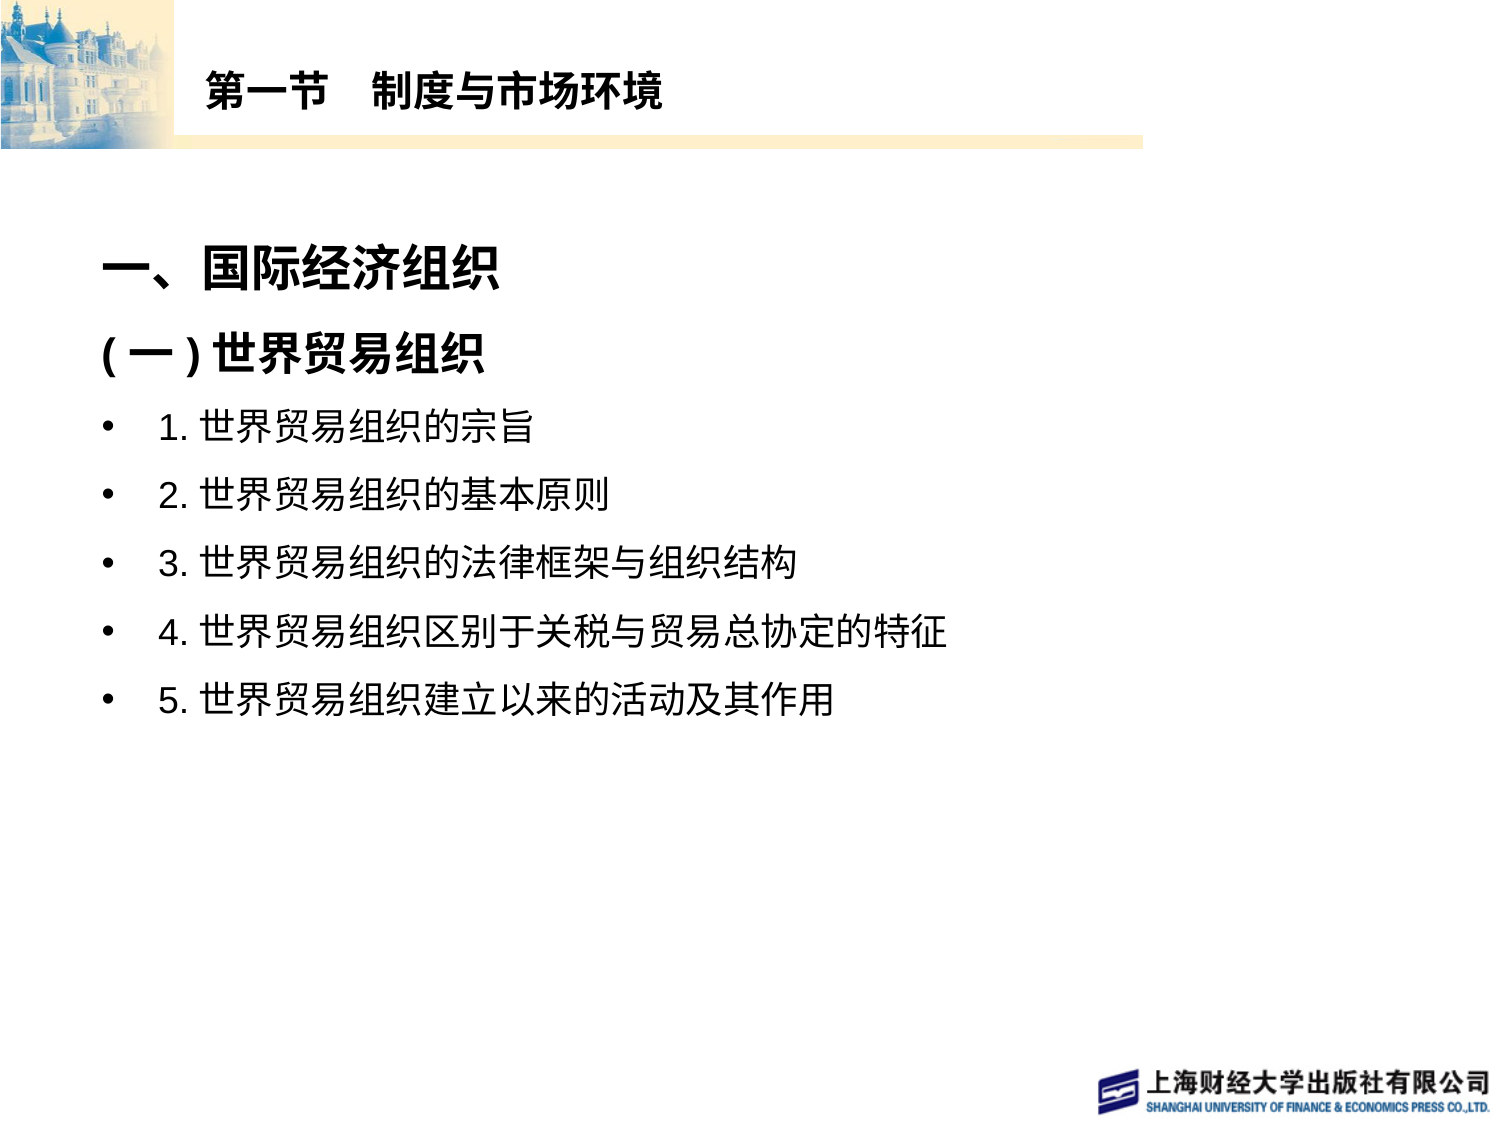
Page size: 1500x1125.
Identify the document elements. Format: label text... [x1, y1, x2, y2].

title 第一节 制度与市场环境 [189, 36, 1262, 143]
list 一、国际经济组织 (一)世界贸易组织 1.世界贸易组织的宗旨 2.世界贸易组织的基本原则 3.世界贸易组织的法律框架与组织结构 4.世界贸易组织区别于关税与贸易总协定的特征 5.世界贸易组织建立以来的活动及其作用 [86, 207, 1425, 1071]
picture [0, 0, 1143, 149]
picture [1097, 1065, 1494, 1120]
